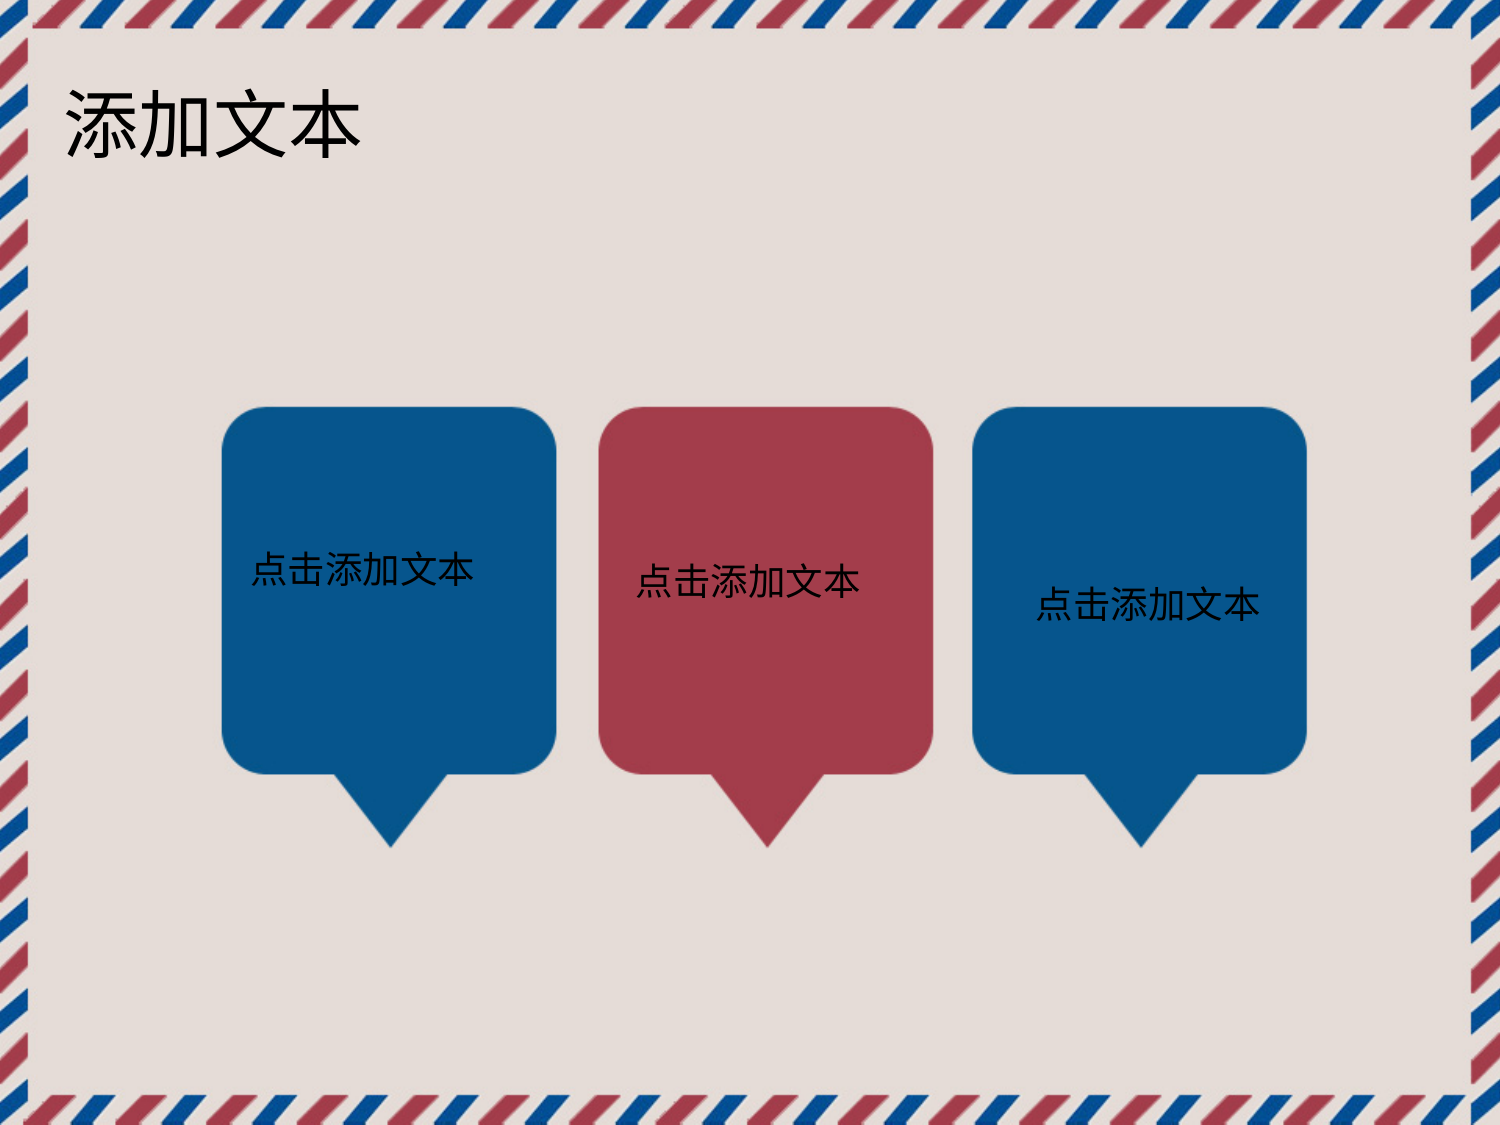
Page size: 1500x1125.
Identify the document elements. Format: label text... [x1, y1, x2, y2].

text_box 点击添加文本 [1020, 574, 1276, 634]
text_box 点击添加文本 [235, 538, 491, 599]
text_box 添加文本 [48, 69, 379, 175]
picture [0, 0, 1500, 1125]
text_box 点击添加文本 [621, 550, 914, 611]
